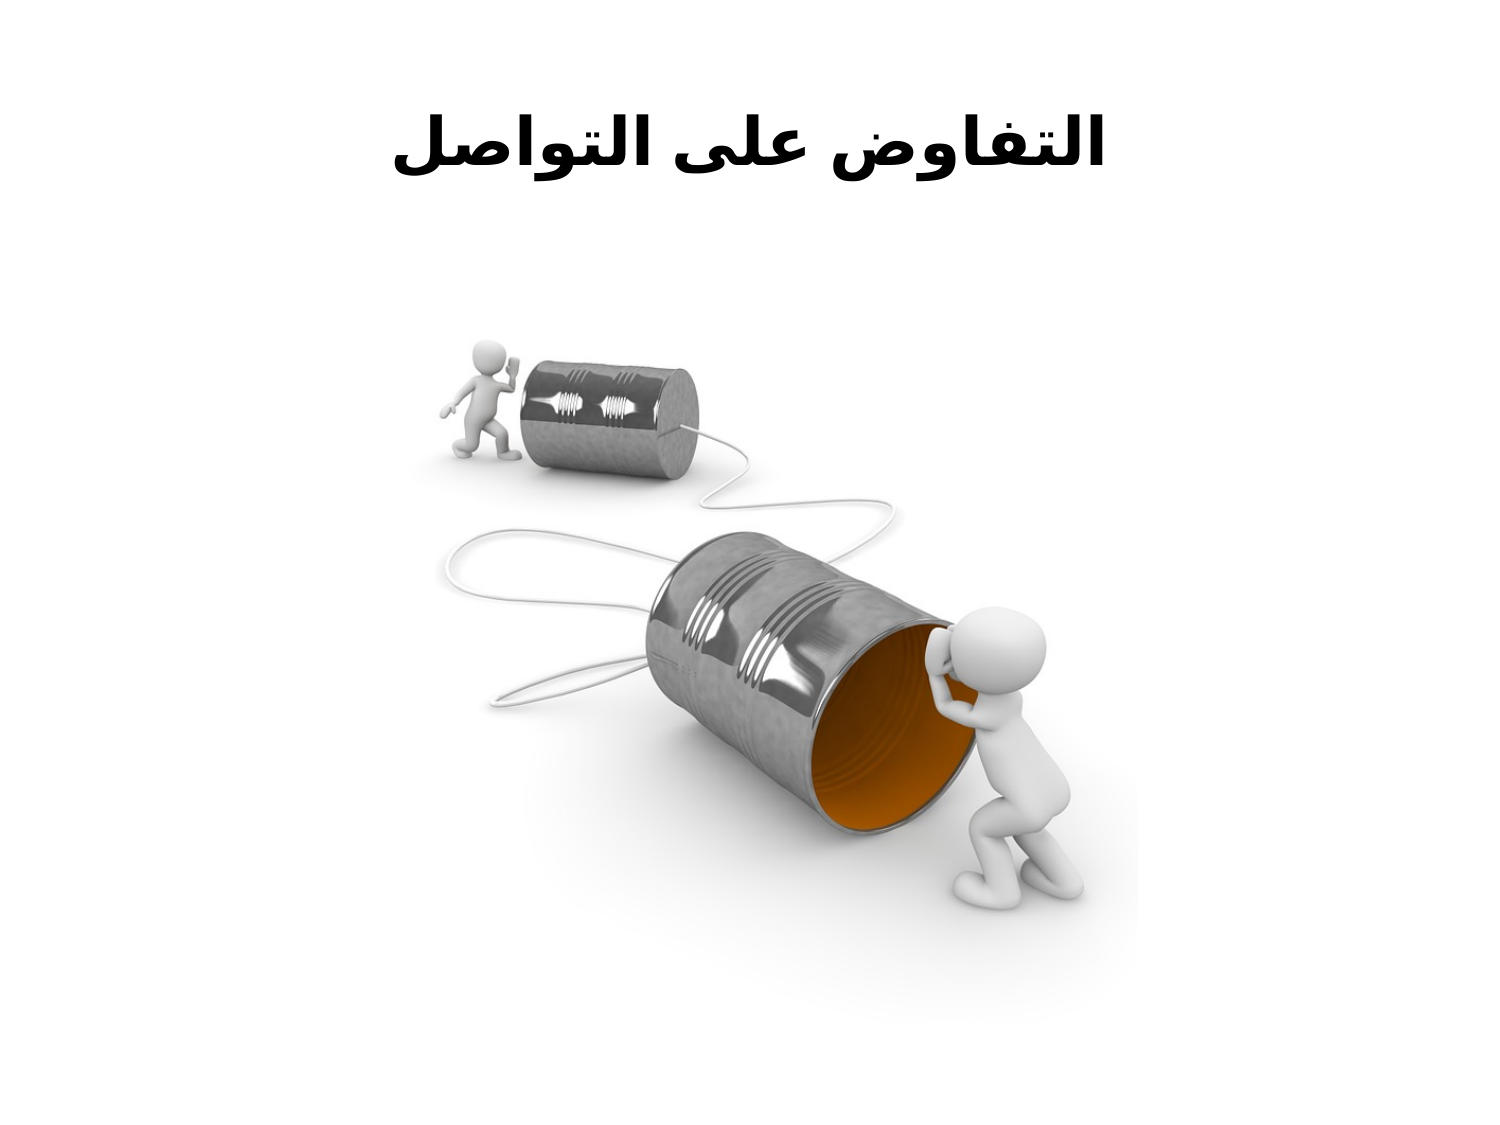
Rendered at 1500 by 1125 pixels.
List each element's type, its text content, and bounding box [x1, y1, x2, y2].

picture [374, 262, 1138, 1026]
title التفاوض على التواصل [75, 45, 1425, 233]
